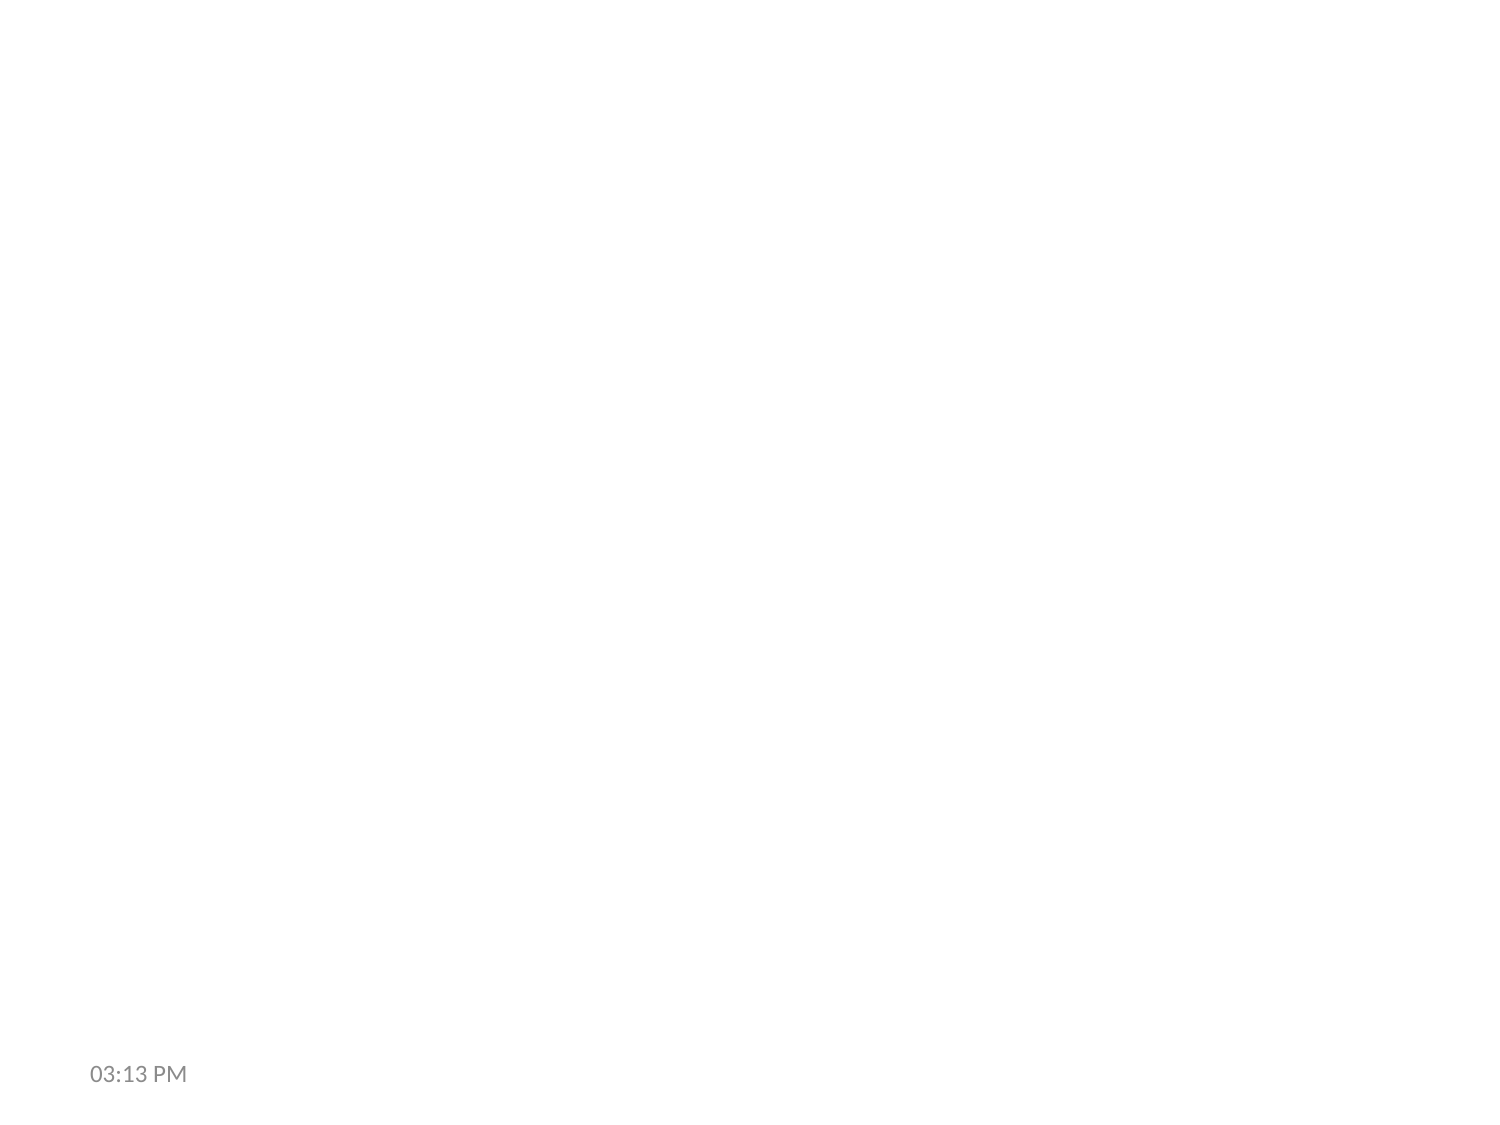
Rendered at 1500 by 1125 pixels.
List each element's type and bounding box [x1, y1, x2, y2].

slide_number [75, 1042, 425, 1103]
